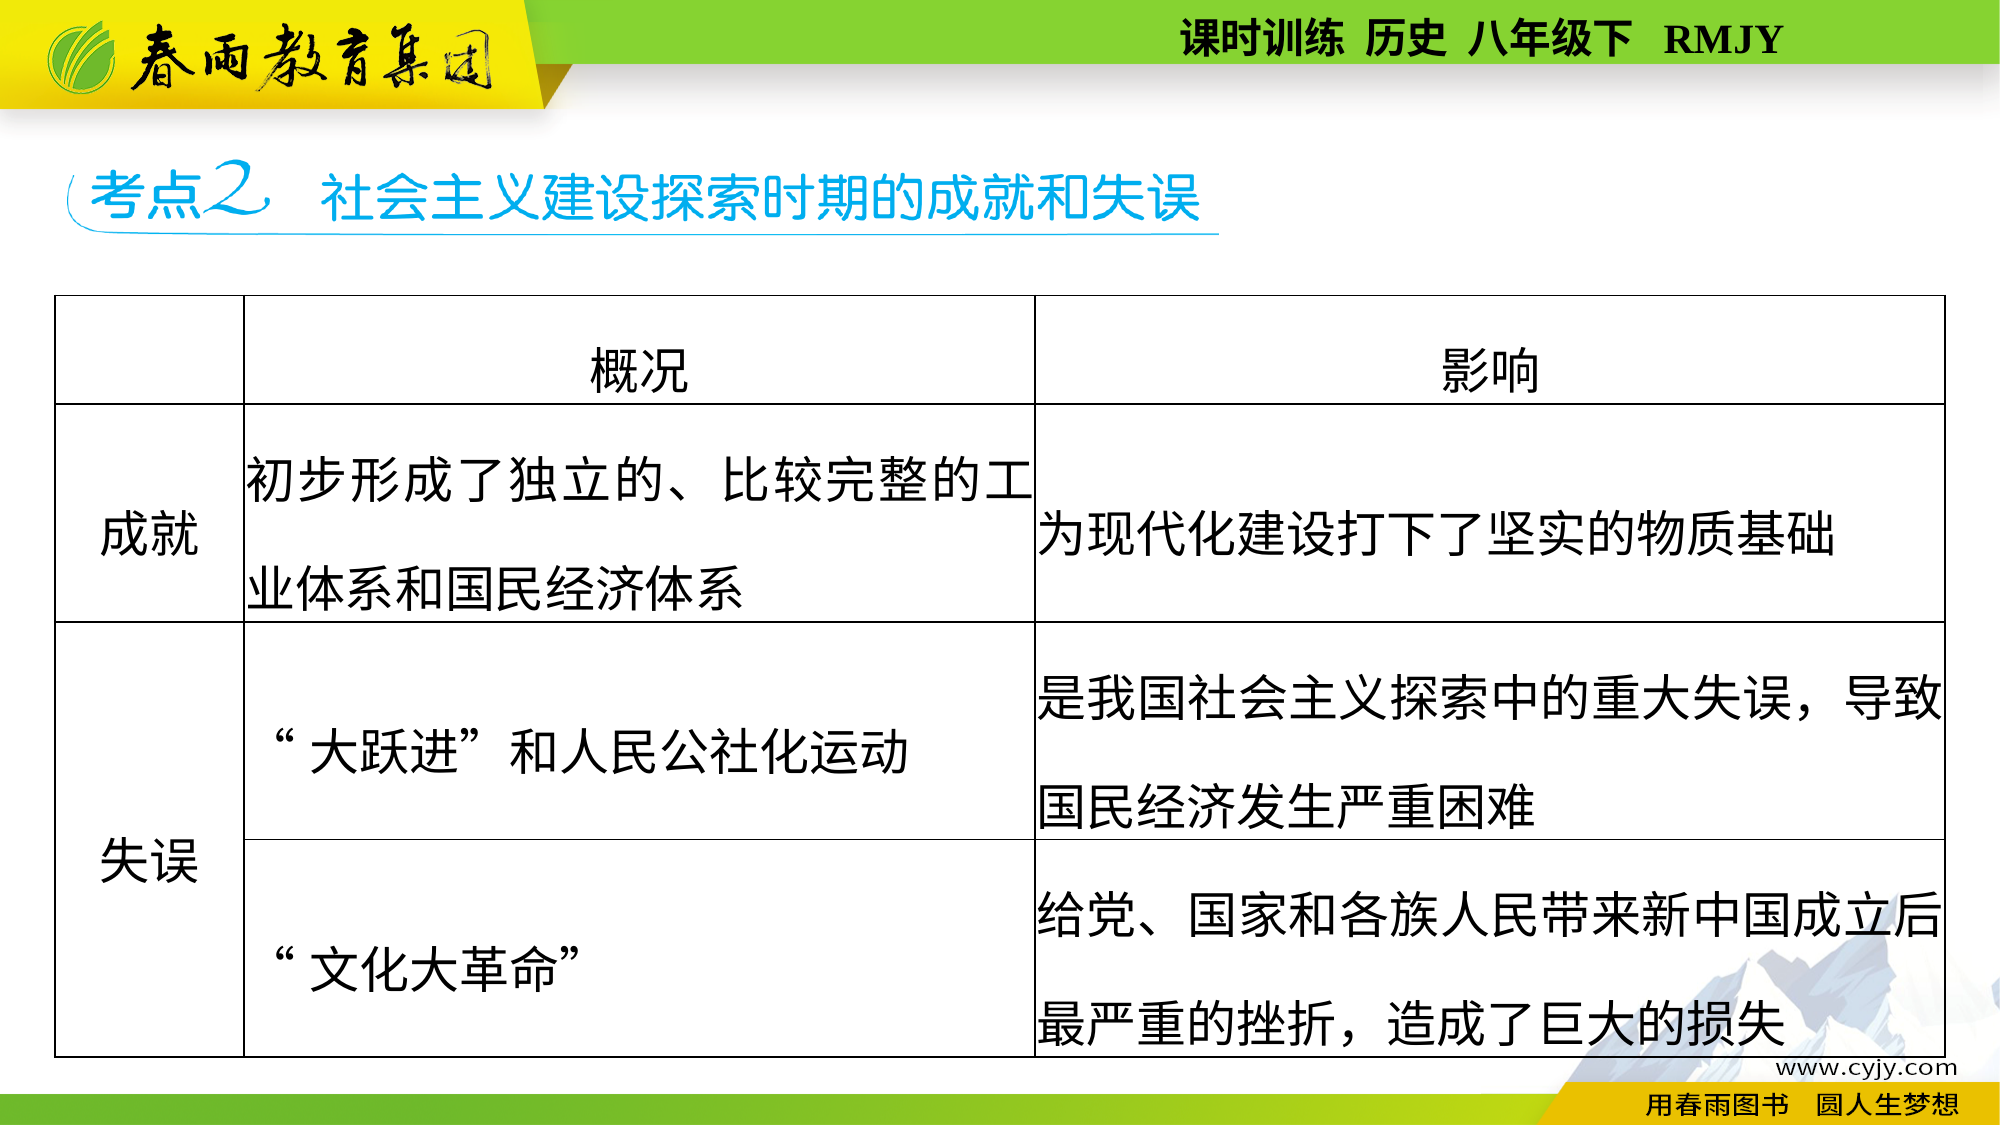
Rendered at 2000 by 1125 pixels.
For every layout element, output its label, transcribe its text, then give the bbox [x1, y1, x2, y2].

table_cell 失误 [56, 623, 243, 1056]
table_cell “文化大革命” [245, 840, 1034, 1056]
table_header 影响 [1036, 296, 1944, 403]
table_cell 初步形成了独立的、比较完整的工业体系和国民经济体系 [245, 405, 1034, 621]
picture [0, 0, 2000, 1125]
table_header 概况 [245, 296, 1034, 403]
table_cell 给党、国家和各族人民带来新中国成立后最严重的挫折，造成了巨大的损失 [1036, 840, 1944, 1056]
table_cell 为现代化建设打下了坚实的物质基础 [1036, 405, 1944, 621]
table_cell 是我国社会主义探索中的重大失误，导致国民经济发生严重困难 [1036, 623, 1944, 839]
table_cell 成就 [56, 405, 243, 621]
table_cell “大跃进”和人民公社化运动 [245, 623, 1034, 839]
table_header [56, 296, 243, 403]
